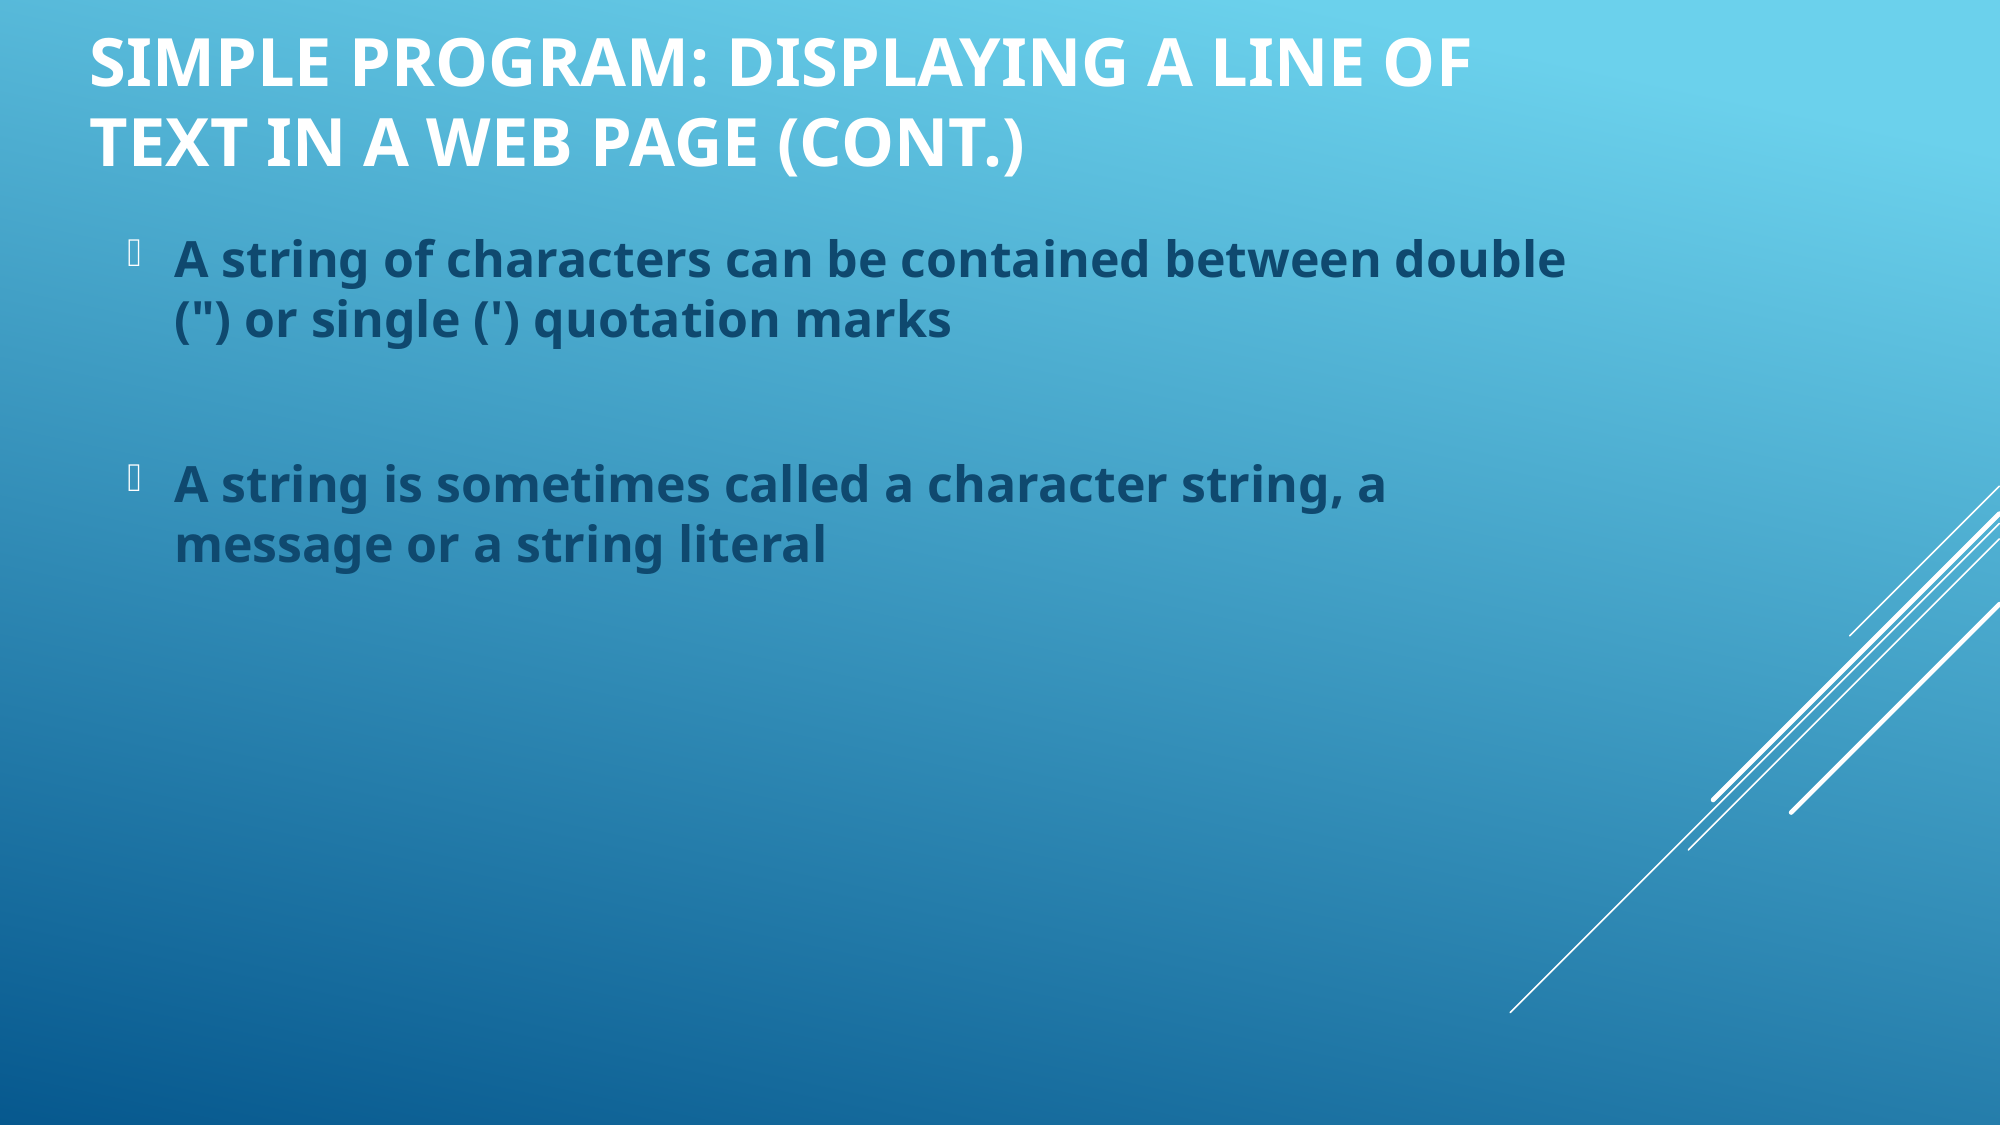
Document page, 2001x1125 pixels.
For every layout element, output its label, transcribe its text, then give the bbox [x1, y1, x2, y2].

text_box A string of characters can be contained between double (") or single (') quotation marks A string is sometimes called a character string, a message or a string literal [112, 219, 1607, 963]
text_box Simple Program: Displaying a Line of Text in a Web Page (Cont.) [74, 12, 1552, 200]
